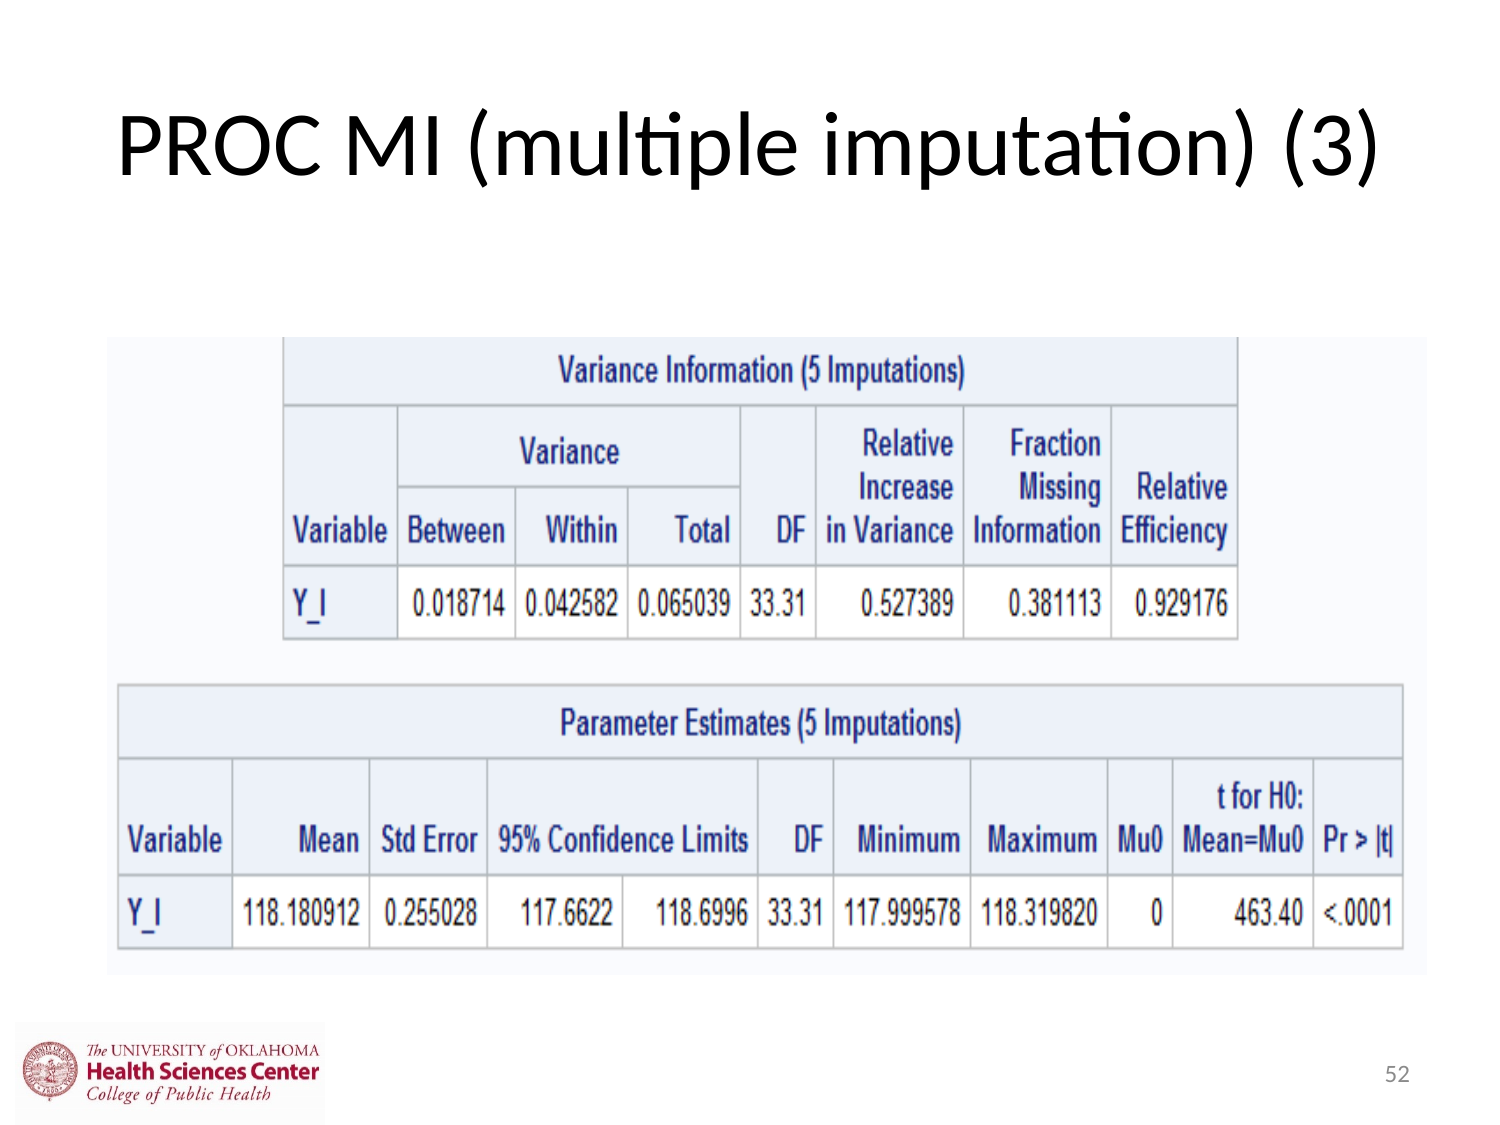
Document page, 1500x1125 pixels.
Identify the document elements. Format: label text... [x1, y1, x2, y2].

slide_number 52 [1074, 1042, 1425, 1103]
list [107, 337, 1427, 976]
picture [15, 1022, 325, 1125]
title PROC MI (multiple imputation) (3) [75, 45, 1425, 233]
